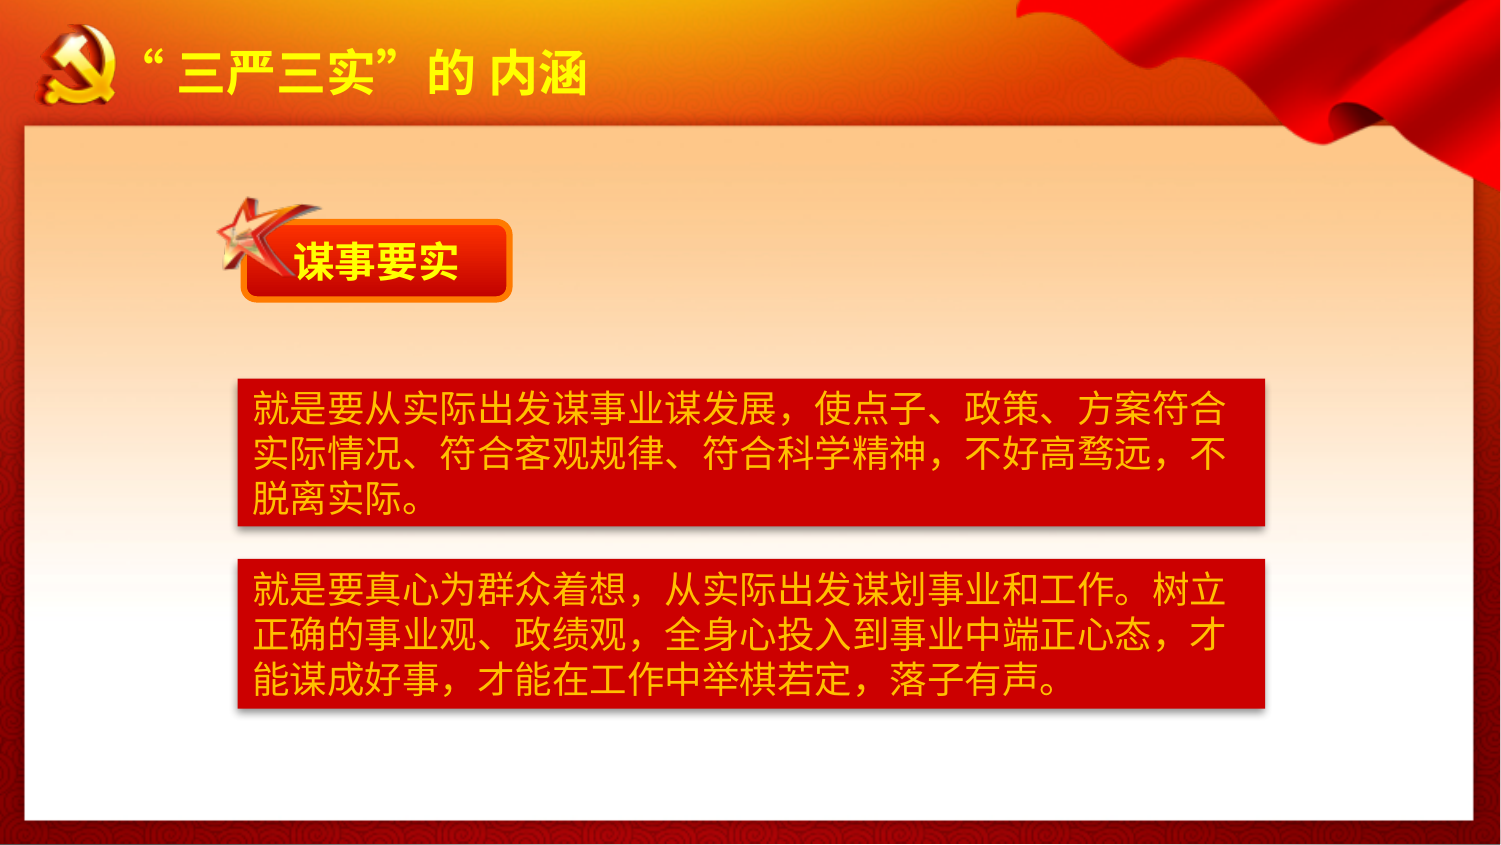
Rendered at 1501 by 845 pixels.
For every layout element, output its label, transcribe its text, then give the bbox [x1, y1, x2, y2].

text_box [212, 184, 510, 300]
text_box 就是要真心为群众着想，从实际出发谋划事业和工作。树立正确的事业观、政绩观，全身心投入到事业中端正心态，才能谋成好事，才能在工作中举棋若定，落子有声。 [237, 558, 1266, 709]
text_box “三严三实”的 内涵 [131, 33, 1053, 109]
picture [0, 0, 1501, 845]
text_box 就是要从实际出发谋事业谋发展，使点子、政策、方案符合实际情况、符合客观规律、符合科学精神，不好高骛远，不脱离实际。 [237, 378, 1266, 527]
